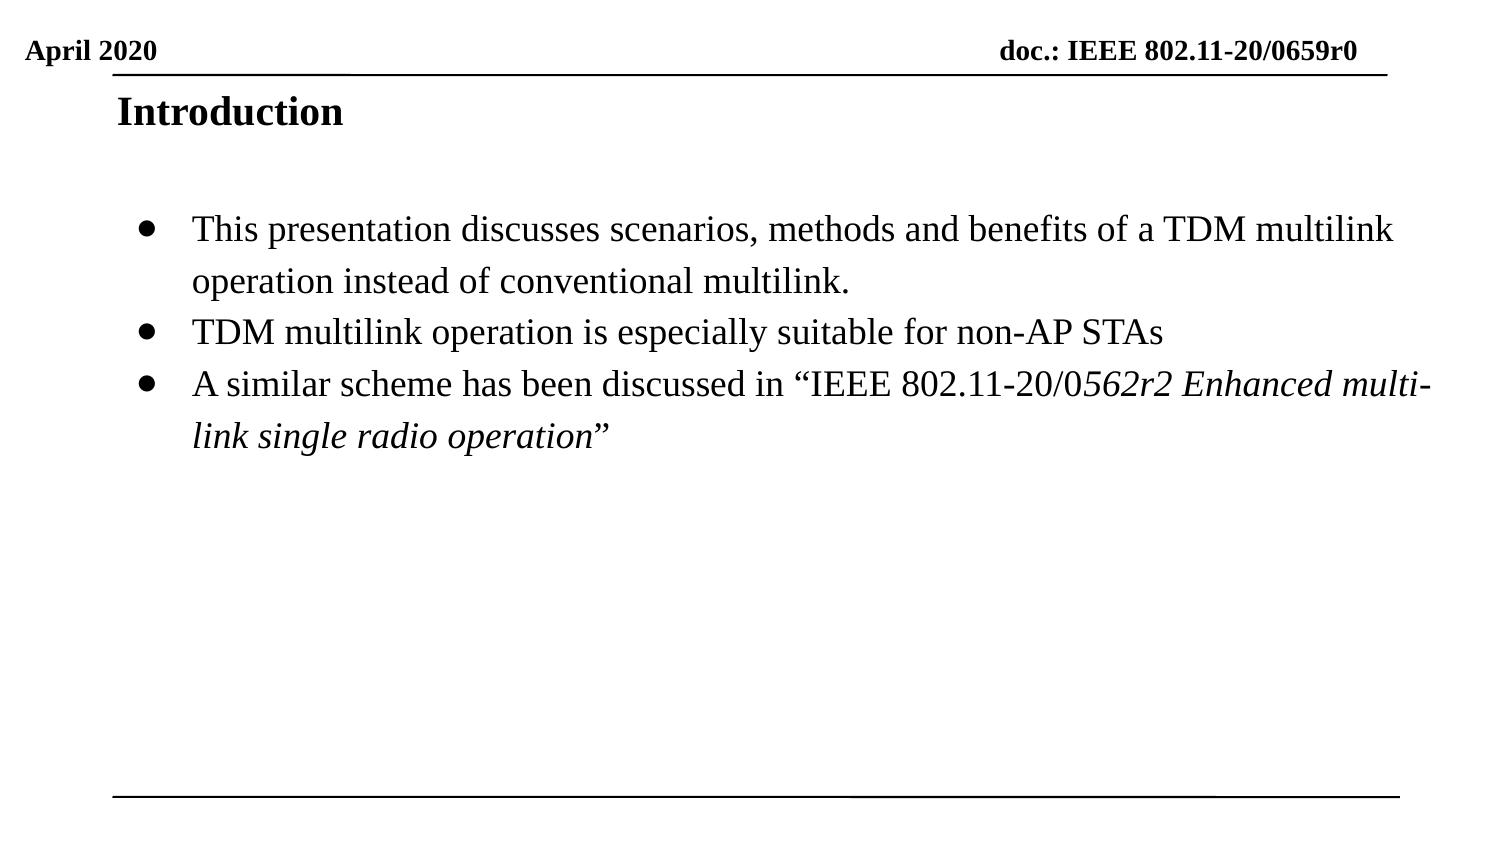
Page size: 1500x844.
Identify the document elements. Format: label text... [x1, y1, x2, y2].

list Introduction This presentation discusses scenarios, methods and benefits of a TDM multilink operation instead of conventional multilink. TDM multilink operation is especially suitable for non-AP STAs A similar scheme has been discussed in “IEEE 802.11-20/0562r2 Enhanced multi-link single radio operation” [105, 70, 1484, 789]
